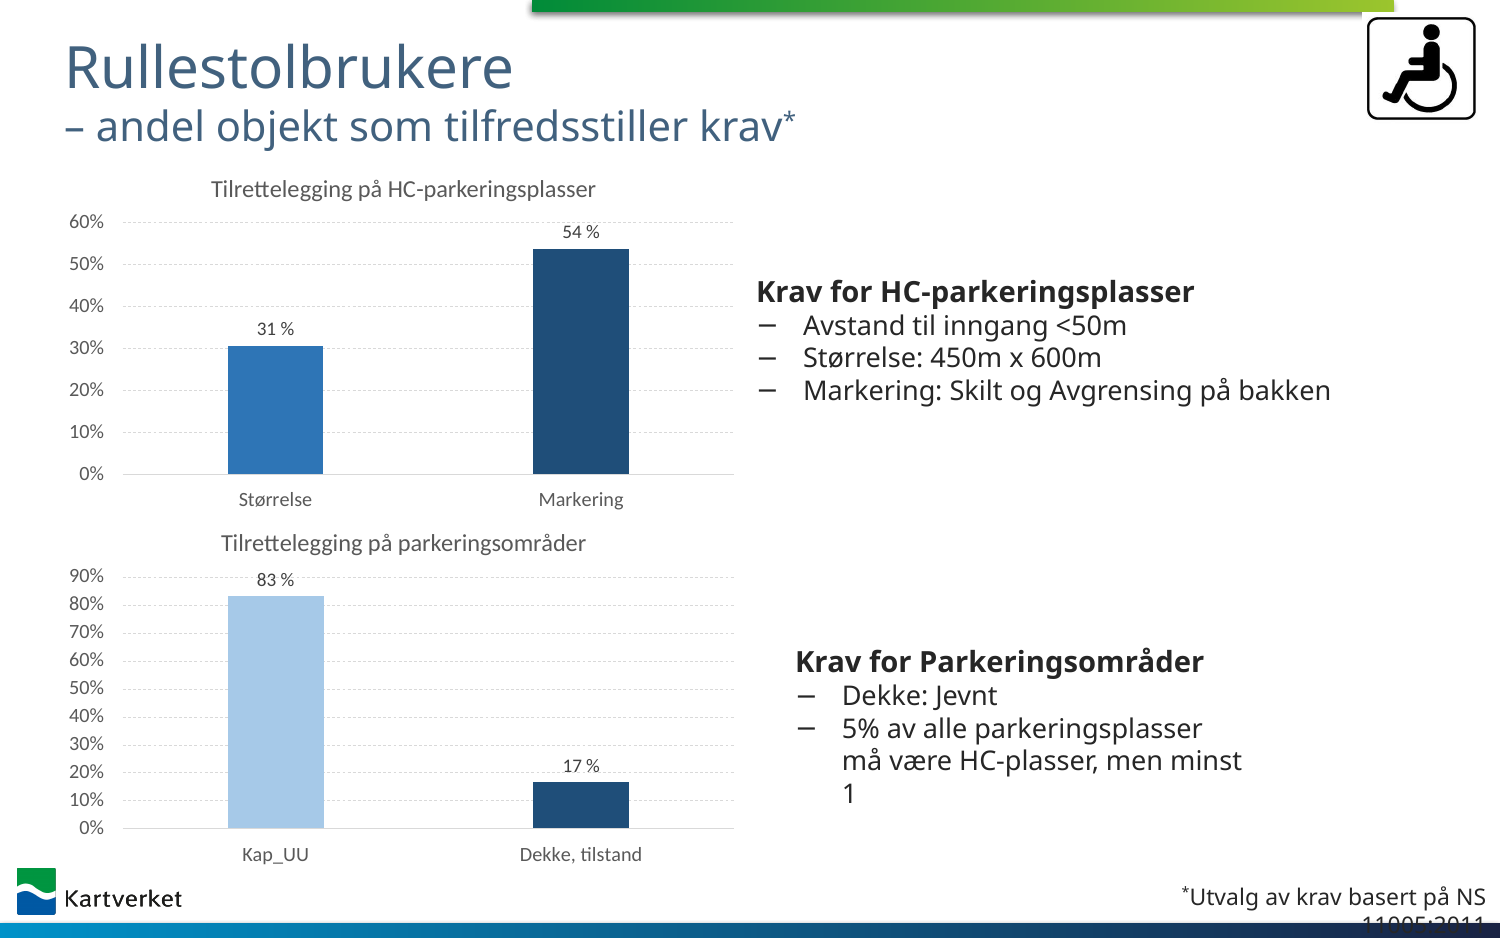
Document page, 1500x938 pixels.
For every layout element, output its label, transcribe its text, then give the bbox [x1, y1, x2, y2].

picture [62, 520, 746, 874]
text_box Rullestolbrukere – andel objekt som tilfredsstiller krav* [49, 25, 1431, 158]
text_box *Utvalg av krav basert på NS 11005:2011 [1068, 873, 1500, 938]
text_box Krav for Parkeringsområder Dekke: Jevnt 5% av alle parkeringsplasser må være HC-plasser, men minst 1 [780, 636, 1261, 816]
text_box Krav for HC-parkeringsplasser Avstand til inngang <50m Størrelse: 450m x 600m Markering: Skilt og Avgrensing på bakken [750, 265, 1346, 413]
picture [1362, 12, 1481, 126]
picture [62, 166, 746, 519]
